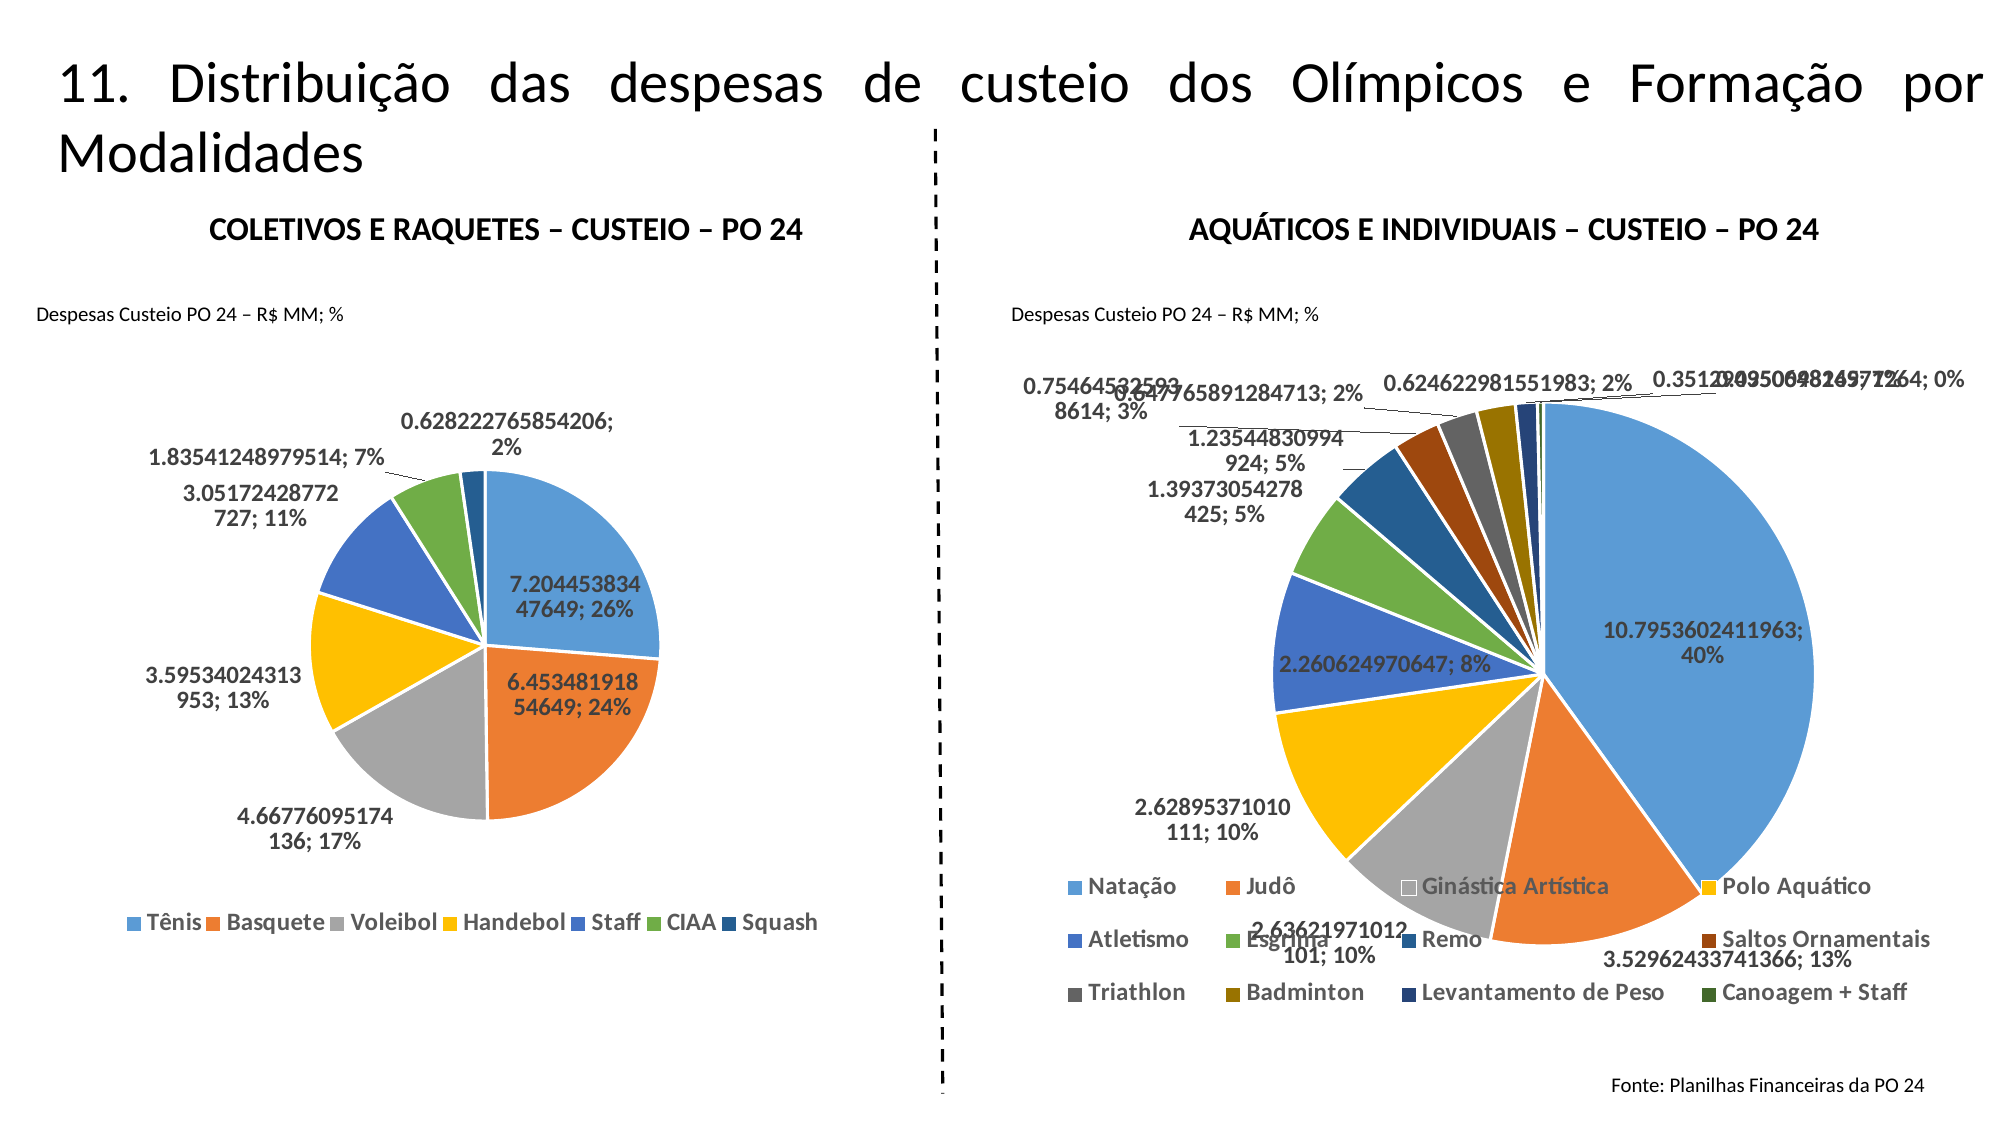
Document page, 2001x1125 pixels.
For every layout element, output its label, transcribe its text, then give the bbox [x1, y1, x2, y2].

text_box Fonte: Planilhas Financeiras da PO 24 [1596, 1064, 1974, 1105]
text_box Despesas Custeio PO 24 – R$ MM; % [21, 293, 399, 333]
text_box 11. Distribuição das despesas de custeio dos Olímpicos e Formação por Modalidades [43, 36, 2000, 191]
chart [1008, 342, 1974, 1050]
text_box COLETIVOS E RAQUETES – CUSTEIO – PO 24 [189, 199, 824, 255]
text_box Despesas Custeio PO 24 – R$ MM; % [996, 293, 1374, 333]
chart [92, 342, 843, 979]
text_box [935, 128, 943, 1094]
text_box AQUÁTICOS E INDIVIDUAIS – CUSTEIO – PO 24 [1137, 199, 1872, 255]
